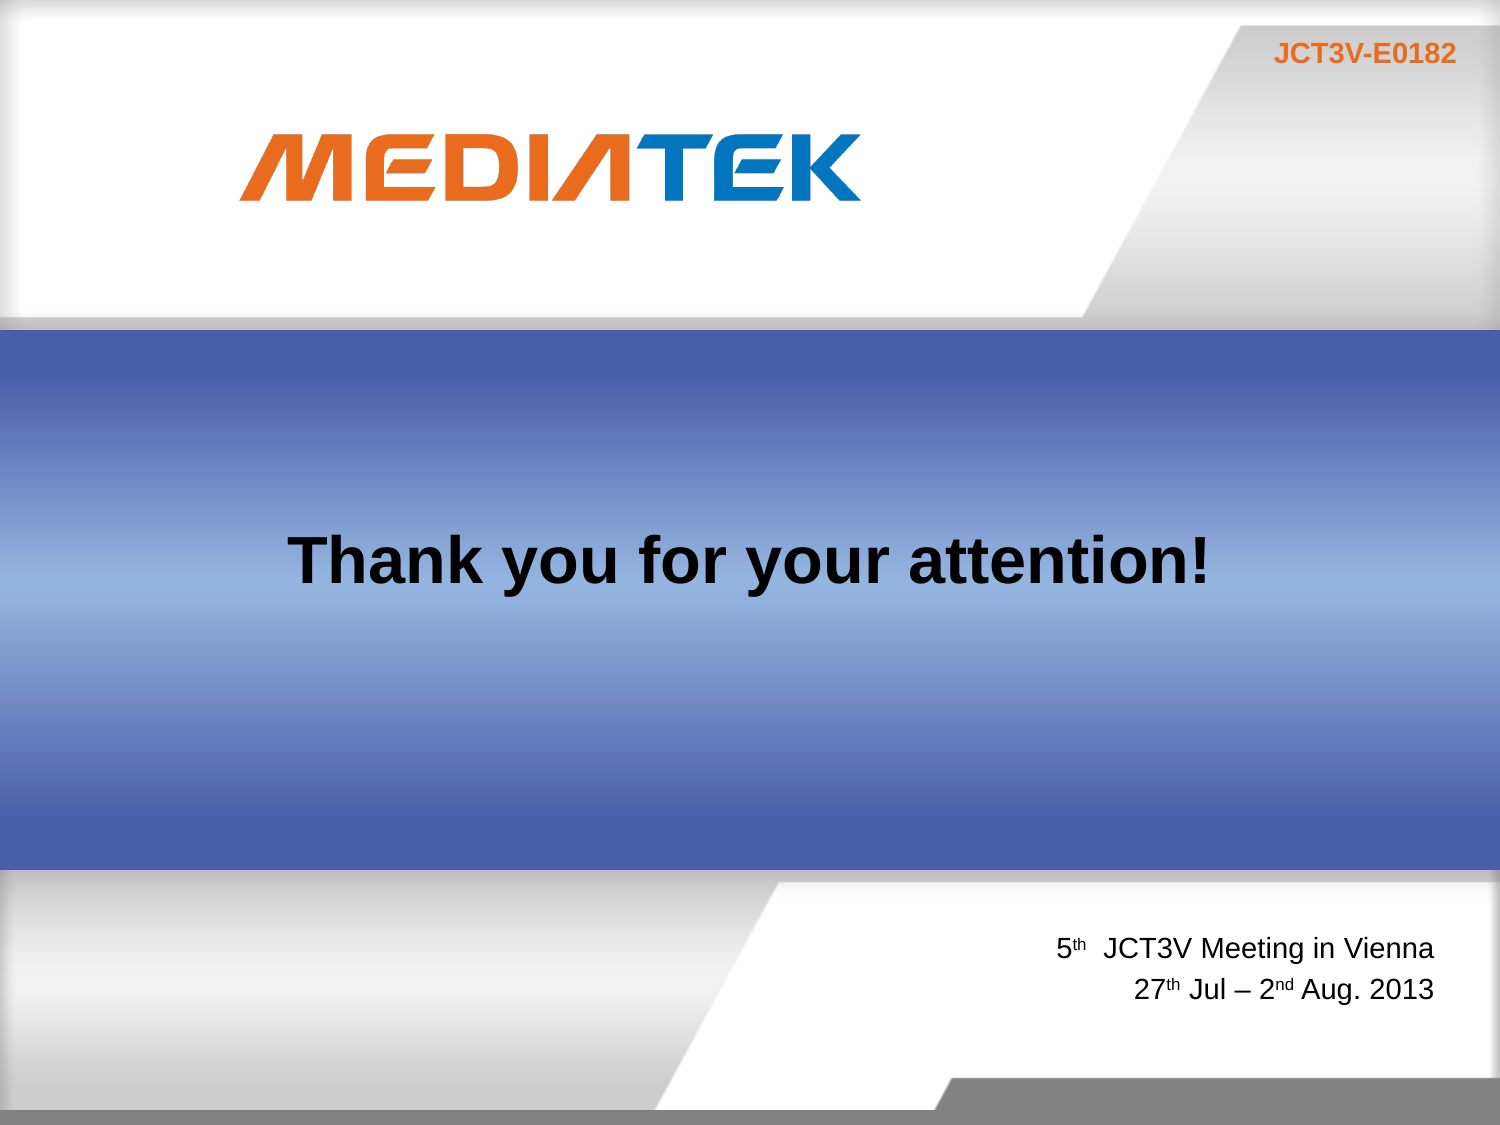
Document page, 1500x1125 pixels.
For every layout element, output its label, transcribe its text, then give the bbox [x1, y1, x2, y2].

picture [0, 0, 1500, 1125]
title Thank you for your attention! [50, 438, 1450, 676]
